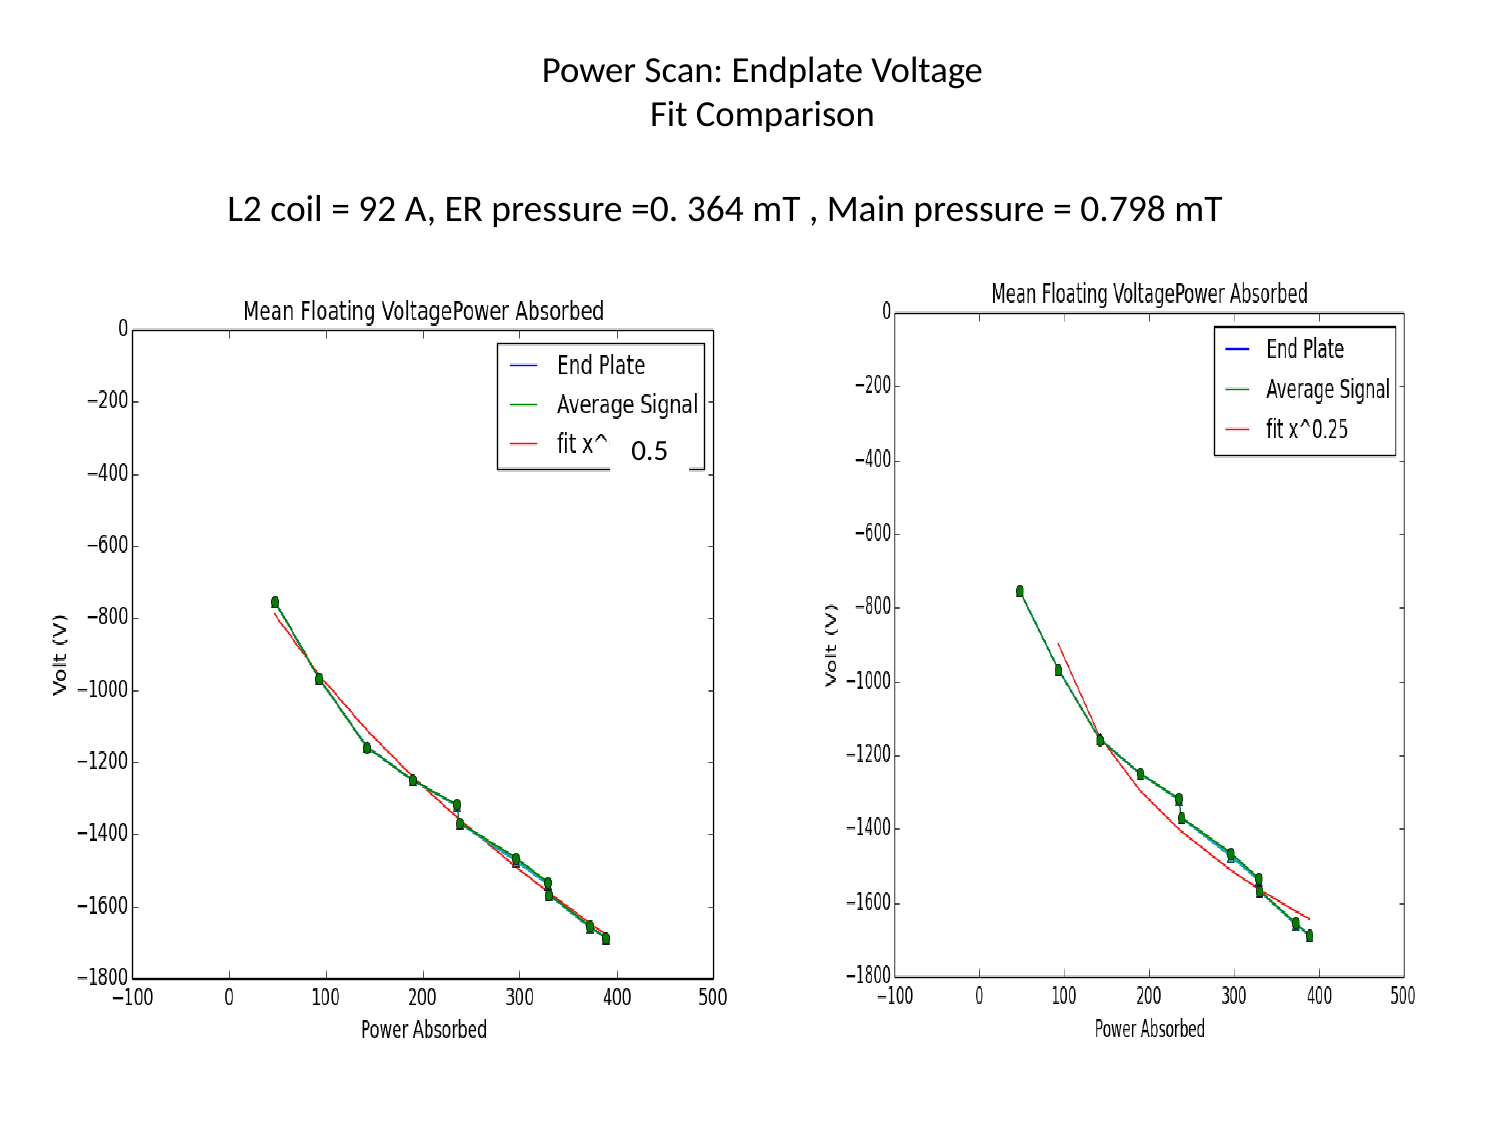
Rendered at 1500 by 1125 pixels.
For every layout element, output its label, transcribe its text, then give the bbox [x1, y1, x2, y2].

text_box L2 coil = 92 A, ER pressure =0. 364 mT , Main pressure = 0.798 mT [212, 176, 1363, 237]
picture [812, 230, 1470, 1061]
title Power Scan: Endplate Voltage Fit Comparison [87, 37, 1438, 143]
picture [37, 249, 788, 1061]
